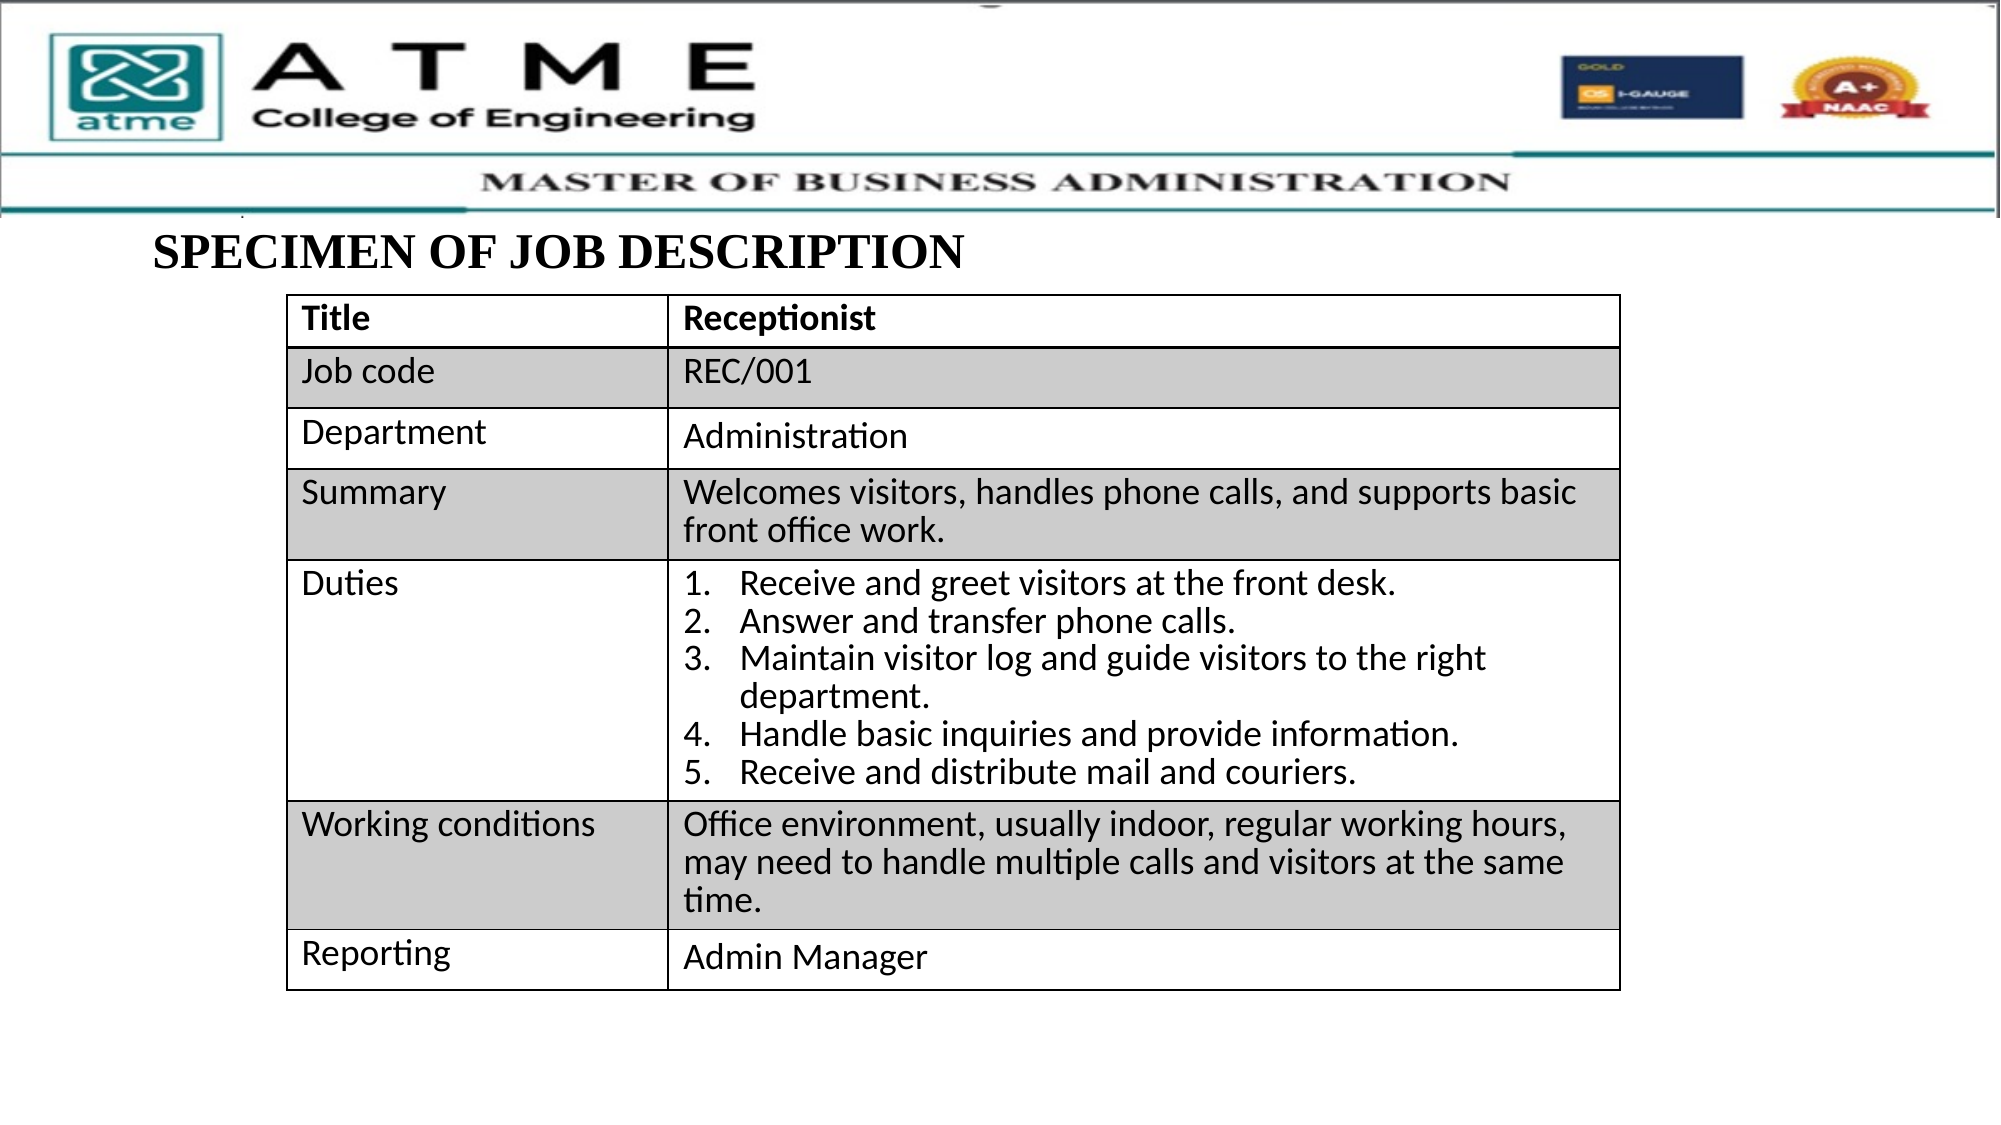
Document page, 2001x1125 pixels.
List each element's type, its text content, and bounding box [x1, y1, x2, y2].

table_cell Reporting [288, 930, 667, 989]
table_cell Admin Manager [669, 930, 1619, 989]
table_cell Duties [288, 561, 667, 800]
table_cell REC/001 [669, 349, 1619, 407]
table_header Receptionist [669, 296, 1619, 346]
table_cell Summary [288, 470, 667, 559]
table_cell Job code [288, 349, 667, 407]
table_cell Administration [669, 409, 1619, 468]
table_header Title [288, 296, 667, 346]
table_cell Working conditions [288, 802, 667, 929]
table_cell Receive and greet visitors at the front desk. Answer and transfer phone calls. Maintain visitor log and guide visitors to the right department. Handle basic inquiries and provide information. Receive and distribute mail and couriers. [669, 561, 1619, 800]
table_cell Office environment, usually indoor, regular working hours, may need to handle multiple calls and visitors at the same time. [669, 802, 1619, 929]
picture [0, 0, 2000, 218]
list SPECIMEN OF JOB DESCRIPTION [137, 218, 1863, 1014]
table_cell Department [288, 409, 667, 468]
table_cell Welcomes visitors, handles phone calls, and supports basic front office work. [669, 470, 1619, 559]
